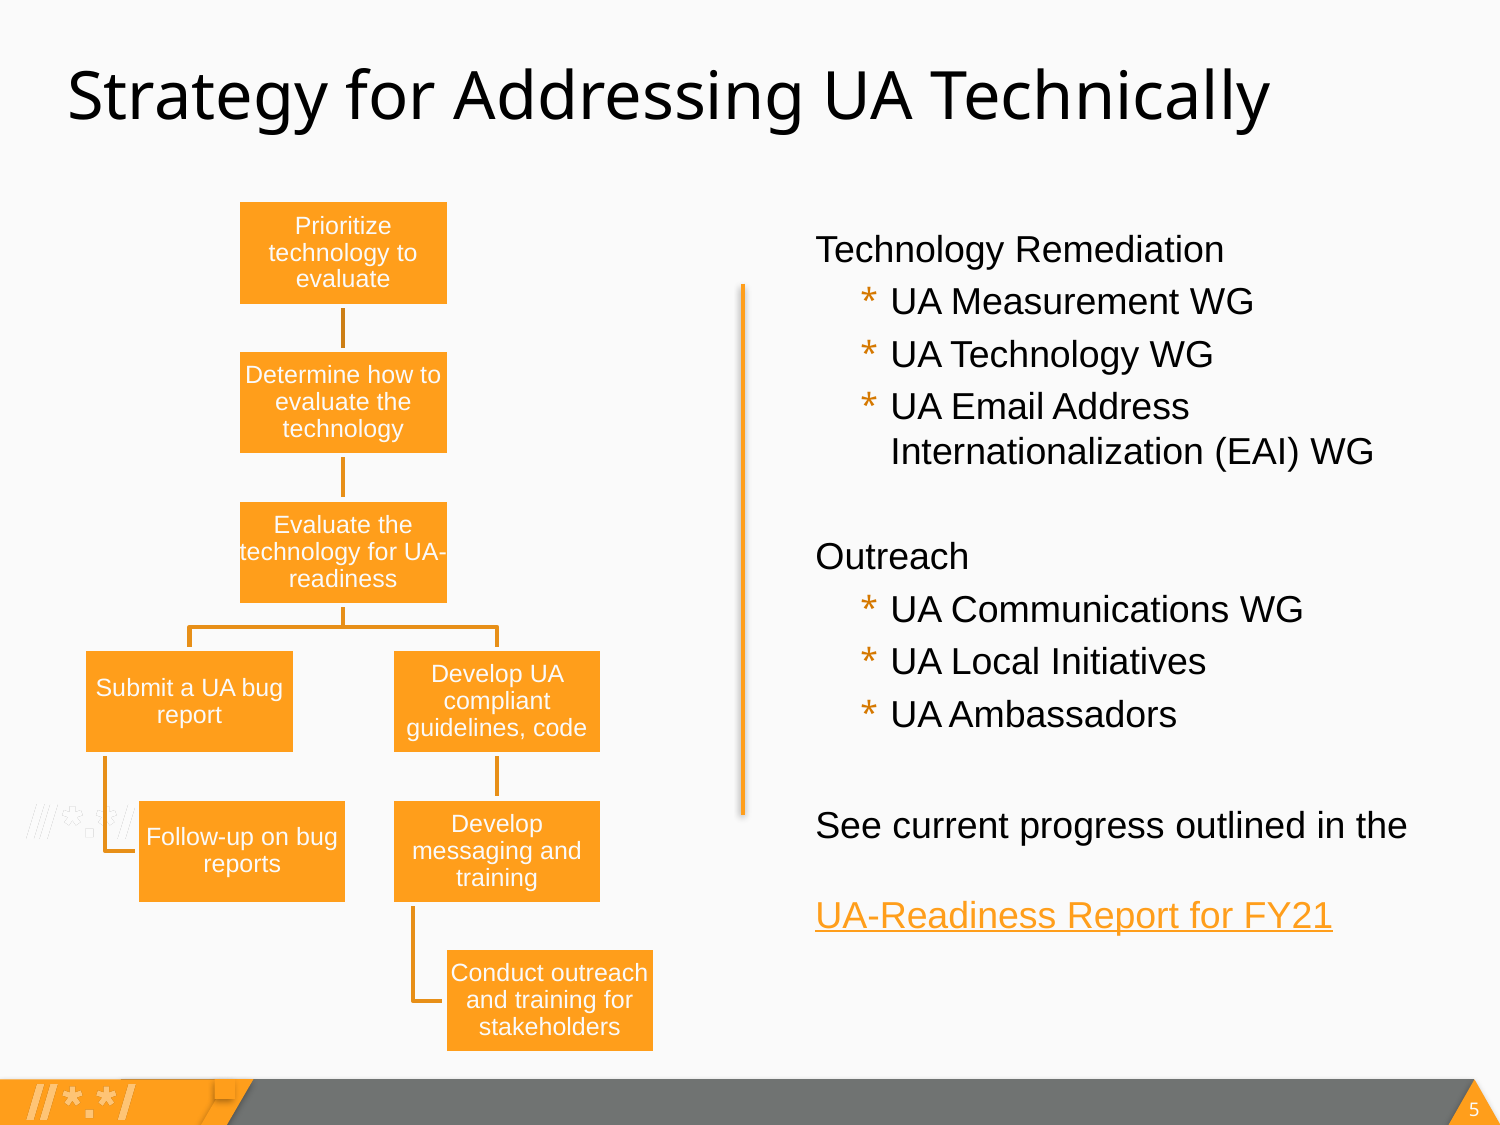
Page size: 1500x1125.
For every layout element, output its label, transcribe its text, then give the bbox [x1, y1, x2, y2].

list Technology Remediation UA Measurement WG UA Technology WG UA Email Address Internationalization (EAI) WG Outreach UA Communications WG UA Local Initiatives UA Ambassadors See current progress outlined in the UA-Readiness Report for FY21 [785, 217, 1439, 1004]
title Strategy for Addressing UA Technically [52, 45, 1470, 233]
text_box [0, 199, 746, 1054]
